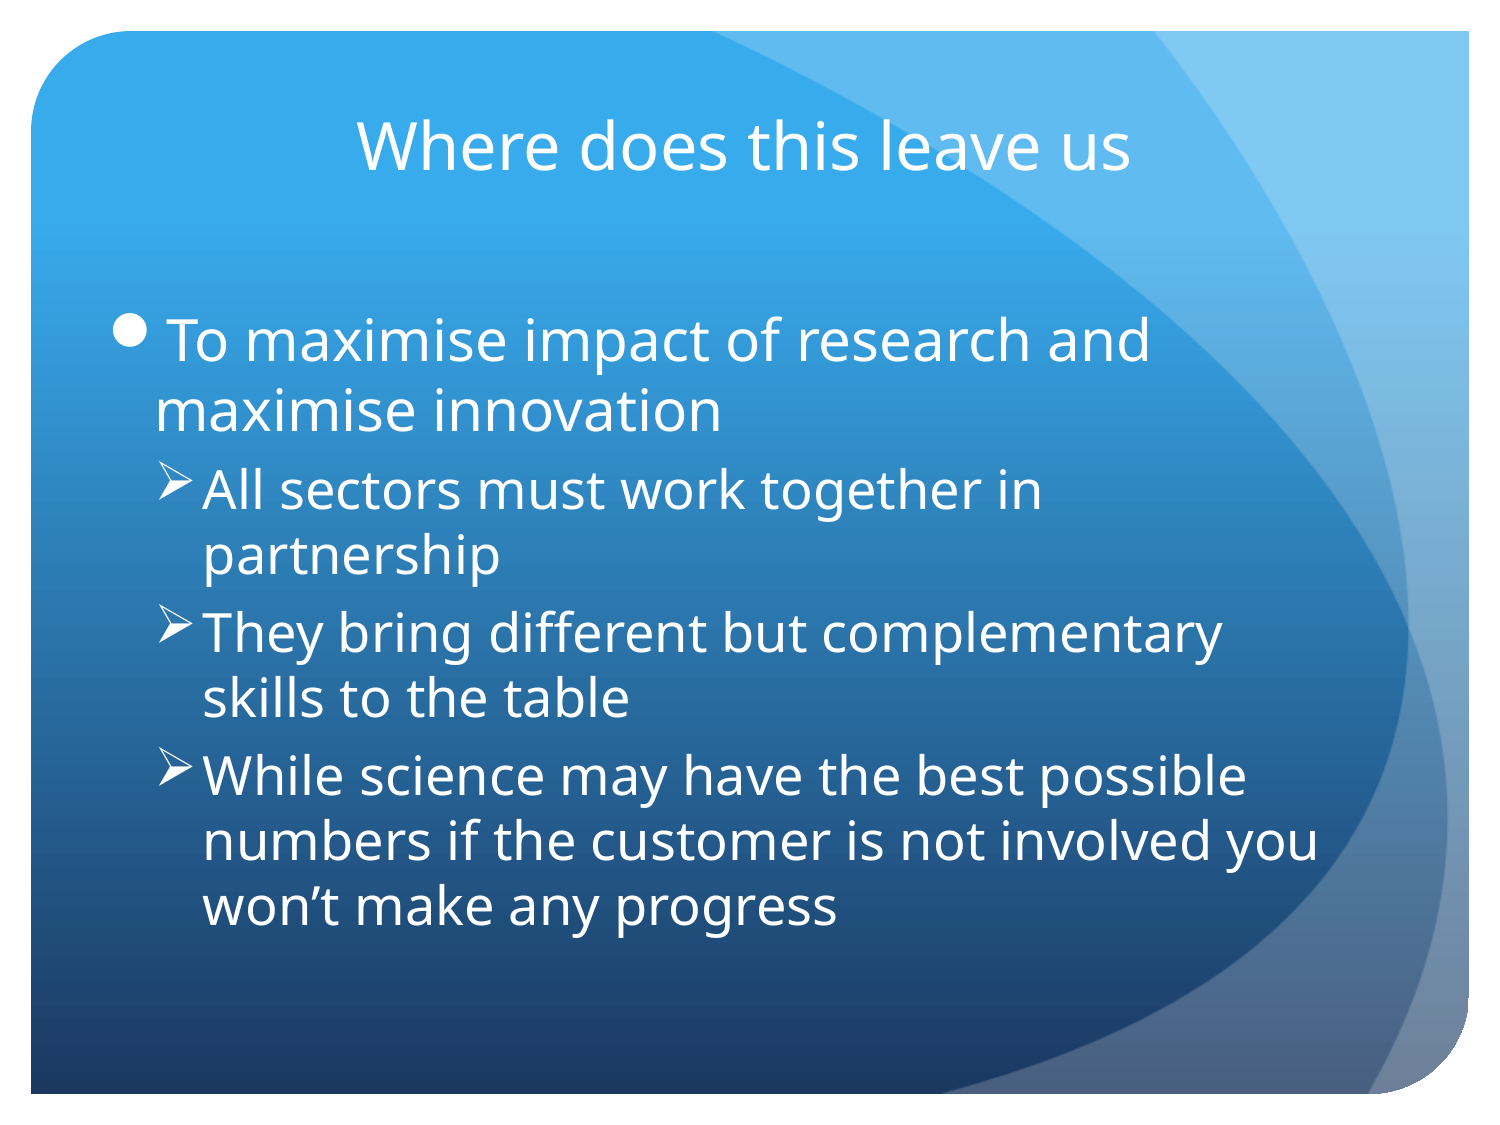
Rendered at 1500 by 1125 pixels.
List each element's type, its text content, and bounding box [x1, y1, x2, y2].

picture [24, 30, 1473, 1094]
list To maximise impact of research and maximise innovation All sectors must work together in partnership They bring different but complementary skills to the table While science may have the best possible numbers if the customer is not involved you won’t make any progress [93, 295, 1338, 946]
text_box Where does this leave us [62, 96, 1429, 192]
